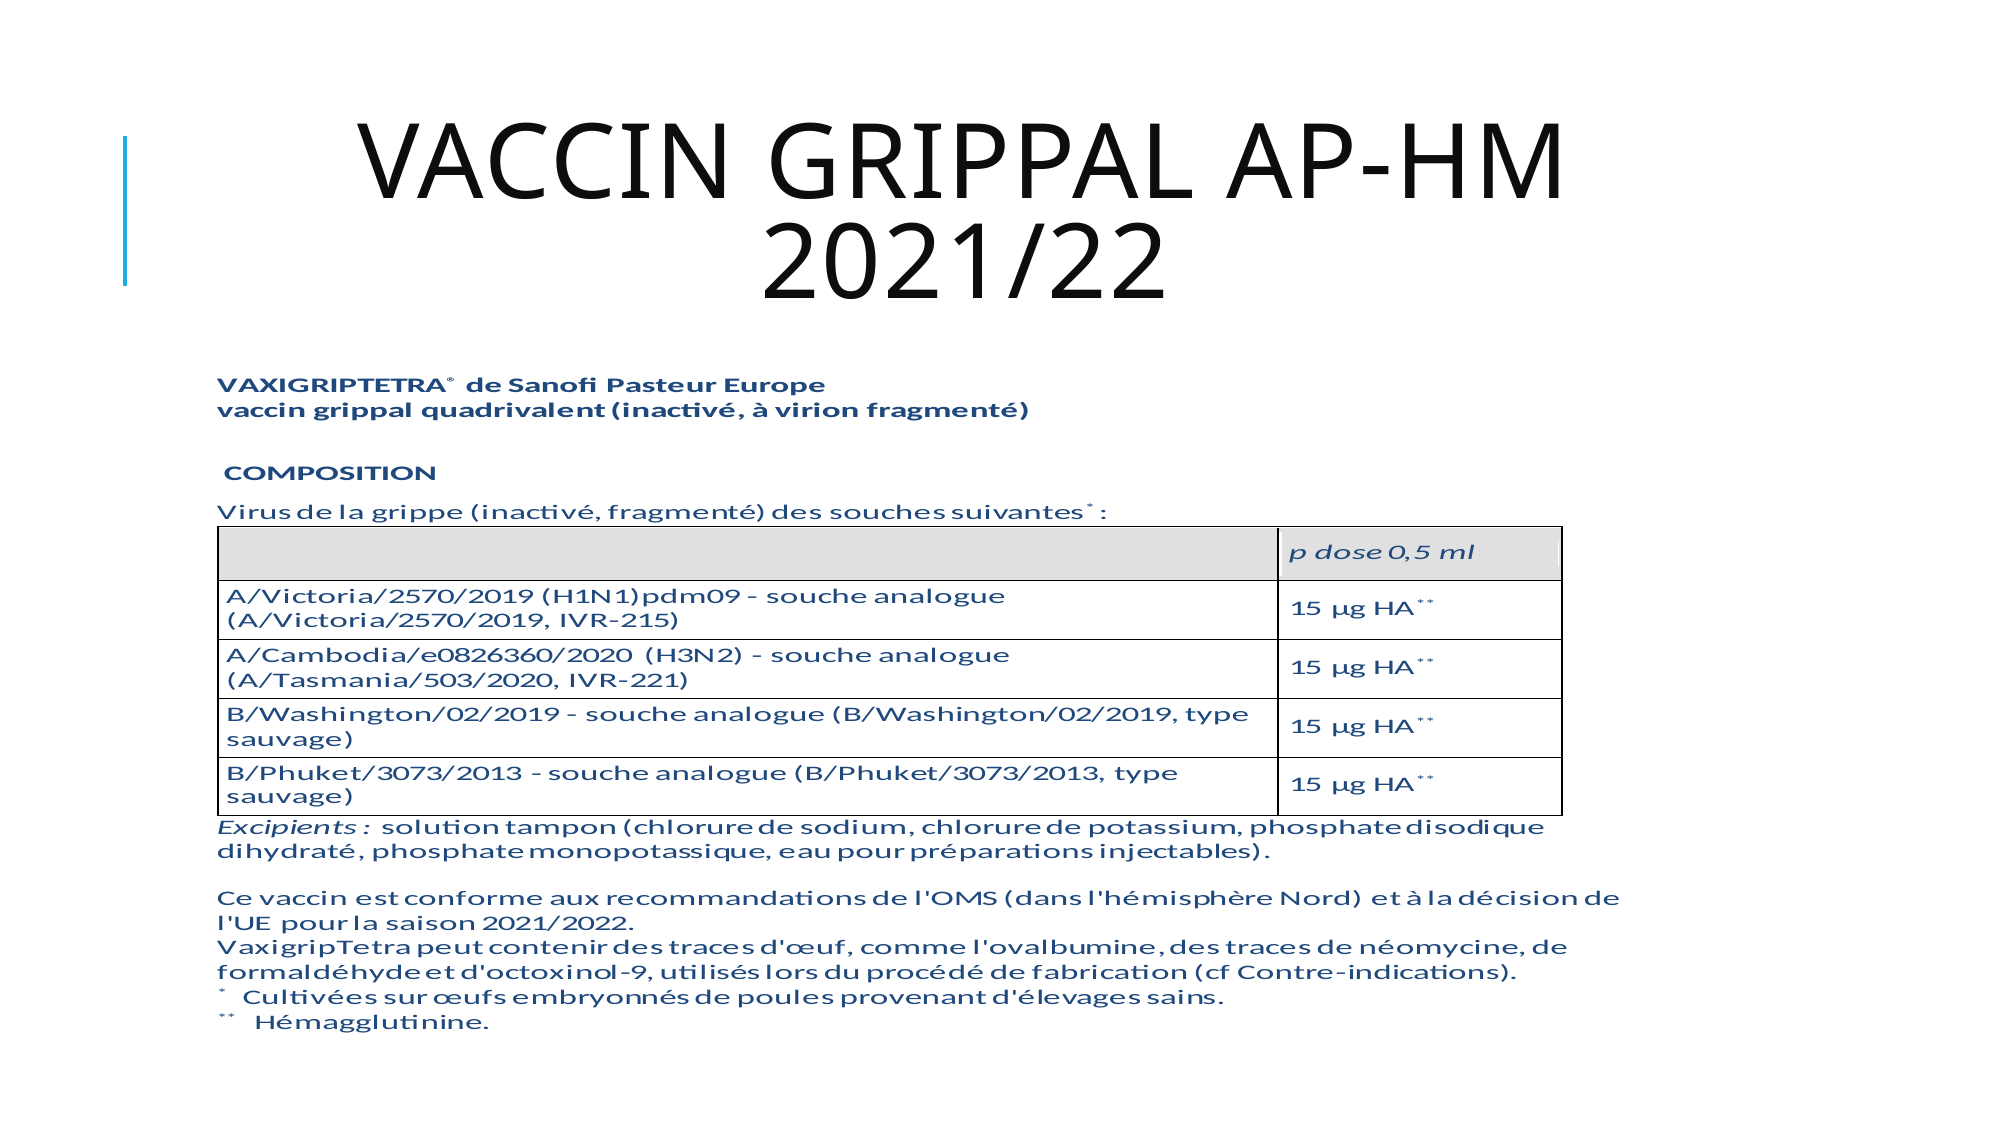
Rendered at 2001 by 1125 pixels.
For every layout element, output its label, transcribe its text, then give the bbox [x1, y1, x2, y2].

title Vaccin Grippal AP-HM 2021/22 [168, 96, 1763, 342]
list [216, 374, 1636, 1036]
